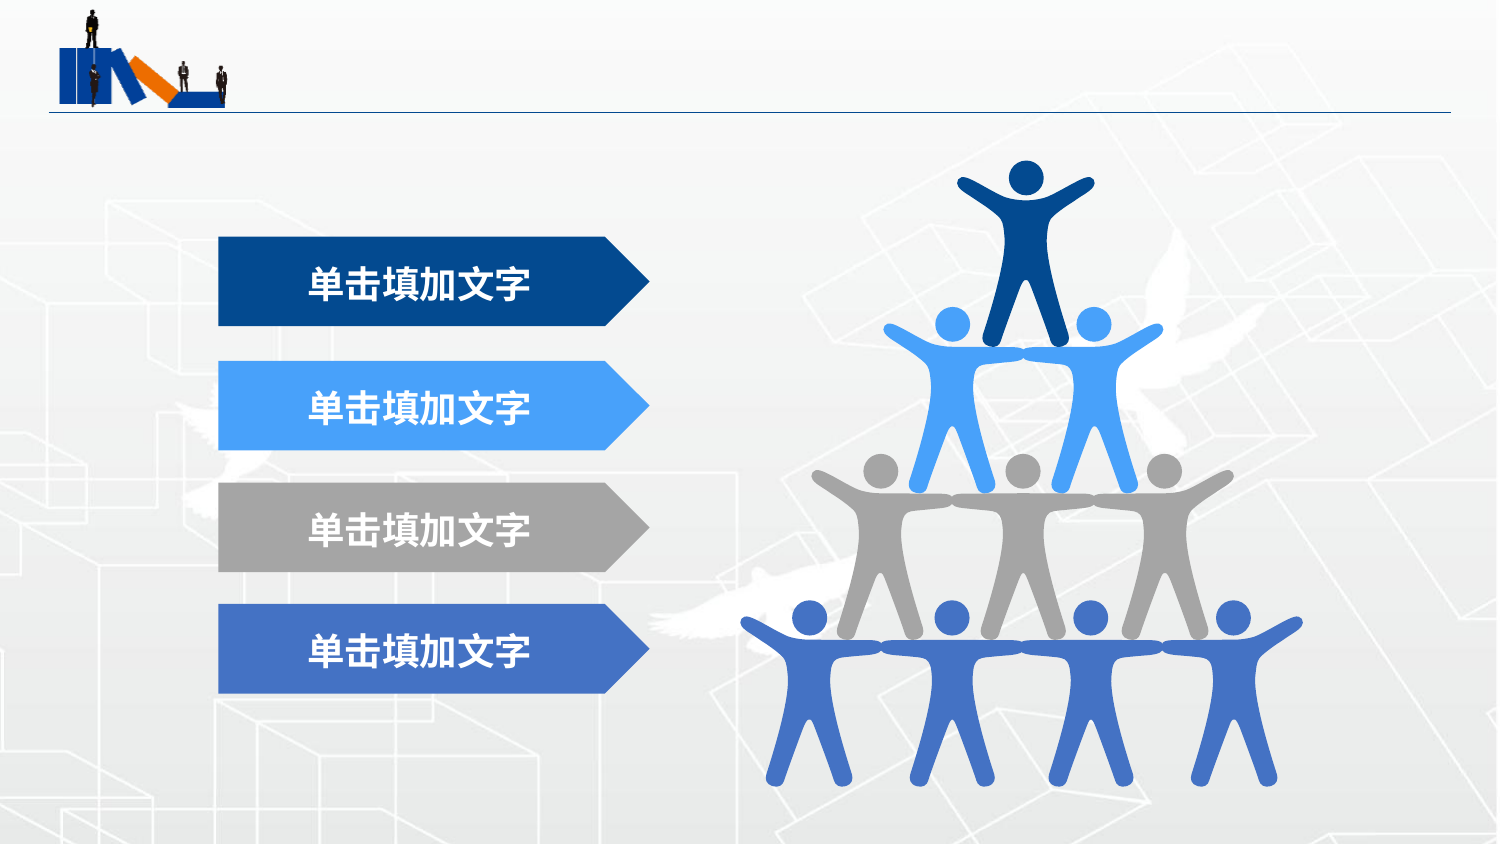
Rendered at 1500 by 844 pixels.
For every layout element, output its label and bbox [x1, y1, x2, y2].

text_box [954, 160, 1097, 349]
text_box [218, 236, 650, 327]
text_box [881, 306, 1166, 495]
text_box [218, 603, 650, 694]
text_box [738, 600, 1306, 789]
text_box [809, 453, 1237, 642]
picture [0, 0, 1500, 844]
text_box [218, 482, 650, 573]
text_box [218, 360, 650, 451]
